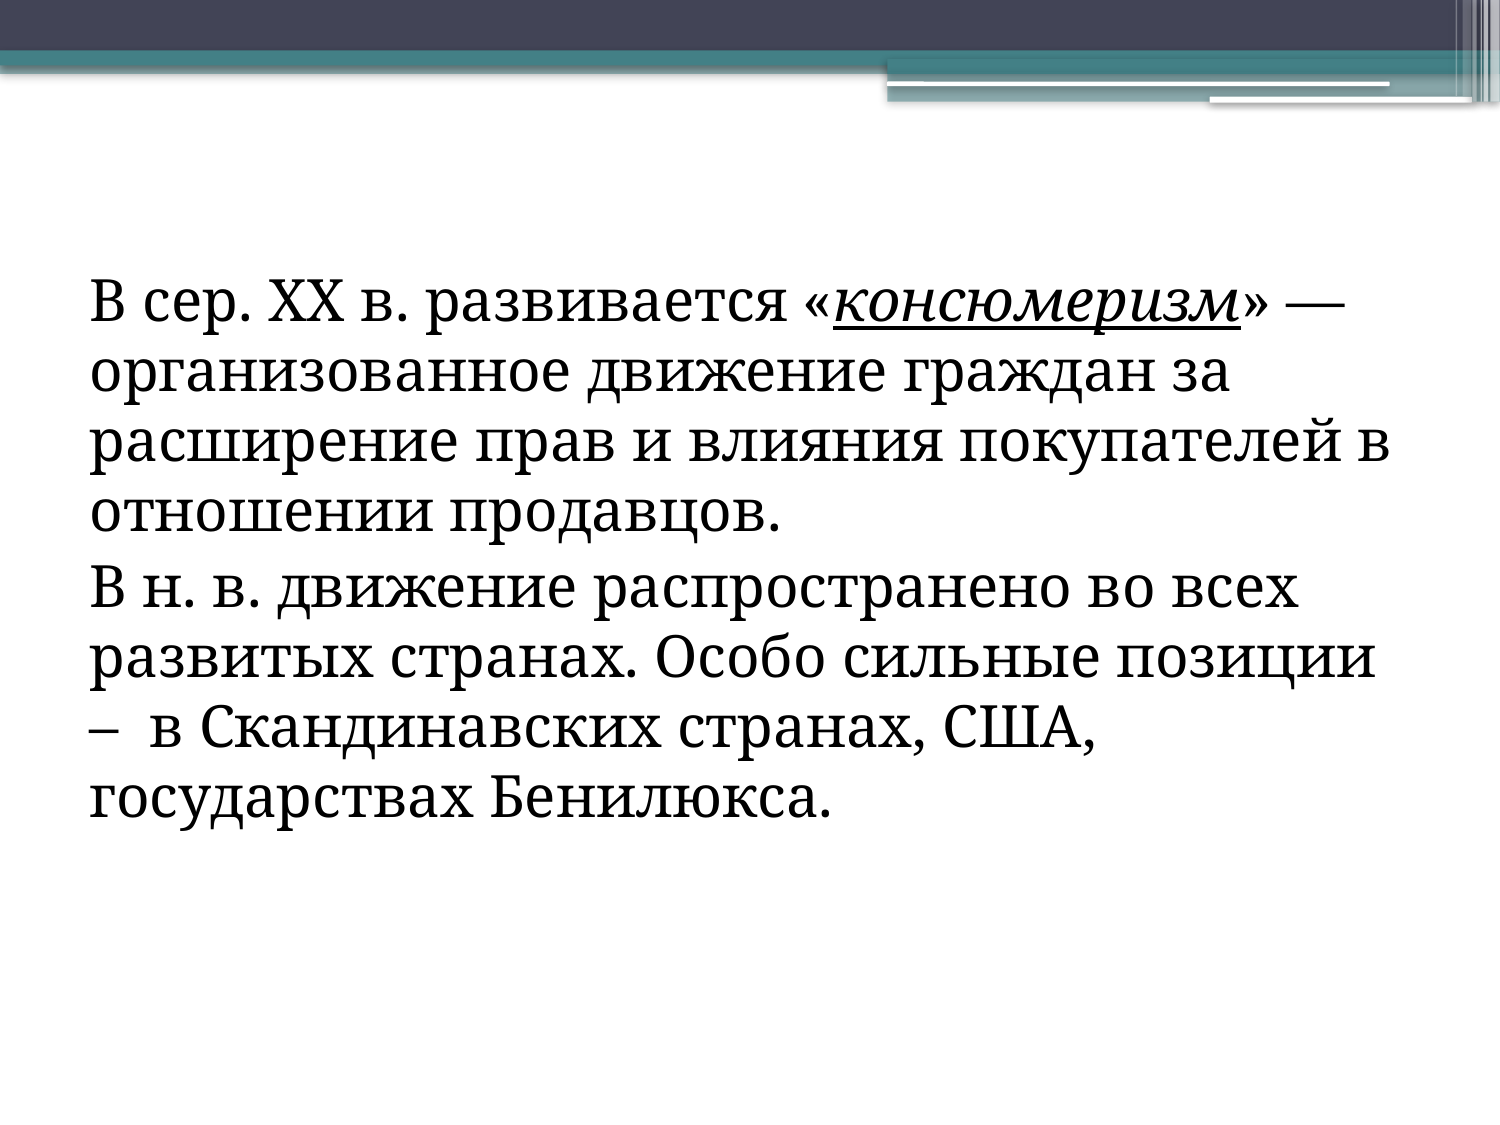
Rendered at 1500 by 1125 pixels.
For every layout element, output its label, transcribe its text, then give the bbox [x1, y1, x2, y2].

list В сер. XX в. развивается «консюмеризм» — организованное движение граждан за расширение прав и влияния покупателей в отношении продавцов. В н. в. движение распространено во всех развитых странах. Особо сильные позиции – в Скандинавских странах, США, государствах Бенилюкса. [75, 255, 1425, 1079]
